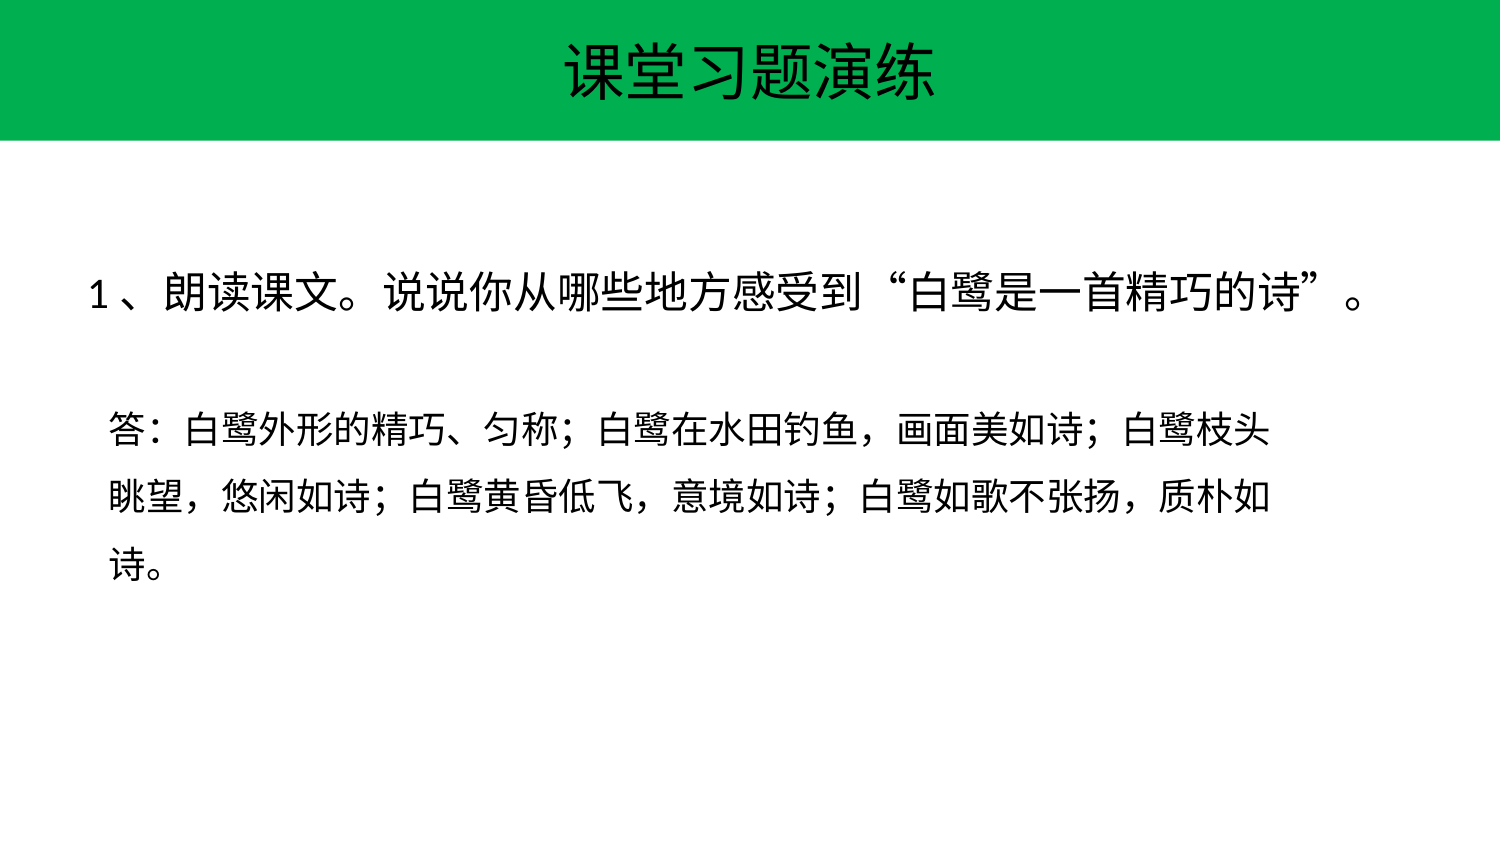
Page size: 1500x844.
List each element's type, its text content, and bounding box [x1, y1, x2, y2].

text_box 1、朗读课文。说说你从哪些地方感受到“白鹭是一首精巧的诗”。 [75, 232, 1425, 323]
text_box 答：白鹭外形的精巧、匀称；白鹭在水田钓鱼，画面美如诗；白鹭枝头眺望，悠闲如诗；白鹭黄昏低飞，意境如诗；白鹭如歌不张扬，质朴如诗。 [97, 377, 1301, 592]
text_box 课堂习题演练 [0, 0, 1500, 142]
